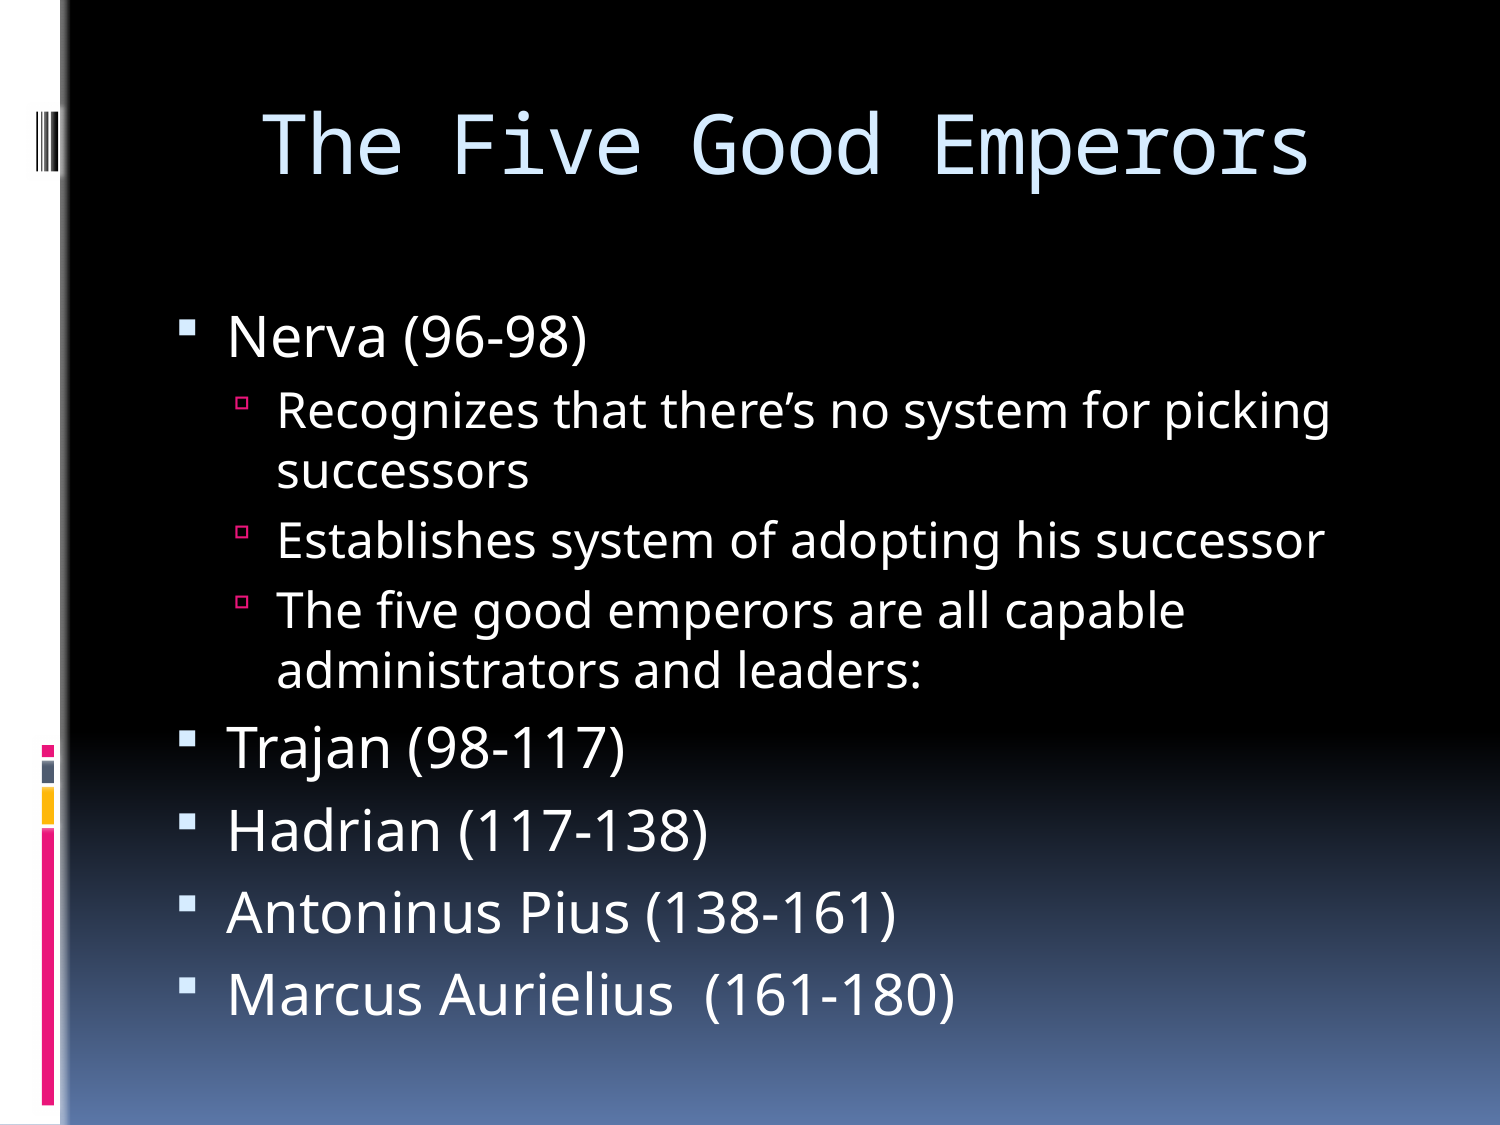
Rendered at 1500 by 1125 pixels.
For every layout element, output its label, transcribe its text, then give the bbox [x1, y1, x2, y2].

title The Five Good Emperors [150, 83, 1425, 234]
list Nerva (96-98) Recognizes that there’s no system for picking successors Establishes system of adopting his successor The five good emperors are all capable administrators and leaders: Trajan (98-117) Hadrian (117-138) Antoninus Pius (138-161) Marcus Aurielius (161-180) [150, 292, 1425, 1043]
